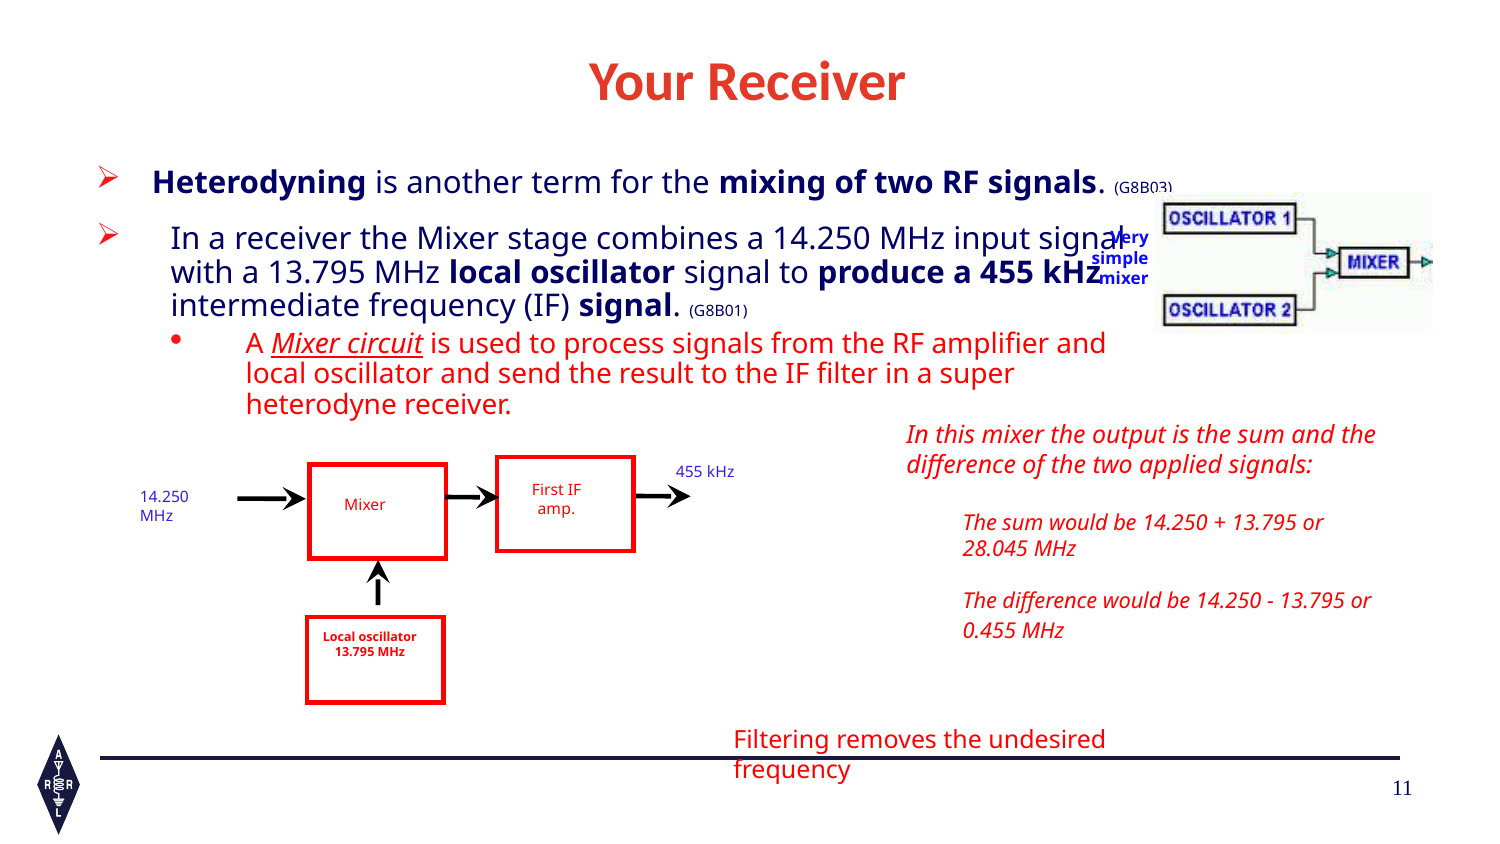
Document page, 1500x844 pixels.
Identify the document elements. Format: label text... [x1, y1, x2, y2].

text_box [307, 616, 444, 703]
text_box Heterodyning is another term for the mixing of two RF signals. (G8B03) [84, 156, 1425, 205]
text_box [309, 464, 447, 559]
text_box 11 [1074, 768, 1425, 827]
text_box 455 kHz [664, 456, 774, 486]
text_box Mixer [333, 488, 418, 519]
text_box [59, 50, 1477, 158]
text_box [367, 559, 389, 581]
text_box First IF amp. [518, 474, 595, 523]
text_box Filtering removes the undesired frequency [722, 717, 1242, 789]
text_box Very simple mixer [1076, 220, 1154, 294]
text_box 14.250 MHz [128, 481, 238, 530]
text_box Your Receiver [41, 31, 1459, 139]
text_box [478, 486, 500, 508]
text_box [496, 456, 634, 551]
picture [1154, 192, 1433, 334]
text_box In a receiver the Mixer stage combines a 14.250 MHz input signal with a 13.795 MHz local oscillator signal to produce a 455 kHz intermediate frequency (IF) signal. (G8B01) A Mixer circuit is used to process signals from the RF amplifier and local oscillator and send the result to the IF filter in a super heterodyne receiver. [84, 217, 1155, 378]
text_box In this mixer the output is the sum and the difference of the two applied signals: The sum would be 14.250 + 13.795 or 28.045 MHz The difference would be 14.250 - 13.795 or 0.455 MHz [839, 412, 1390, 692]
picture [37, 734, 80, 835]
text_box [669, 485, 691, 507]
text_box Your Receiver [101, 44, 1395, 145]
text_box [285, 488, 306, 510]
text_box Local oscillator 13.795 MHz [311, 623, 429, 665]
